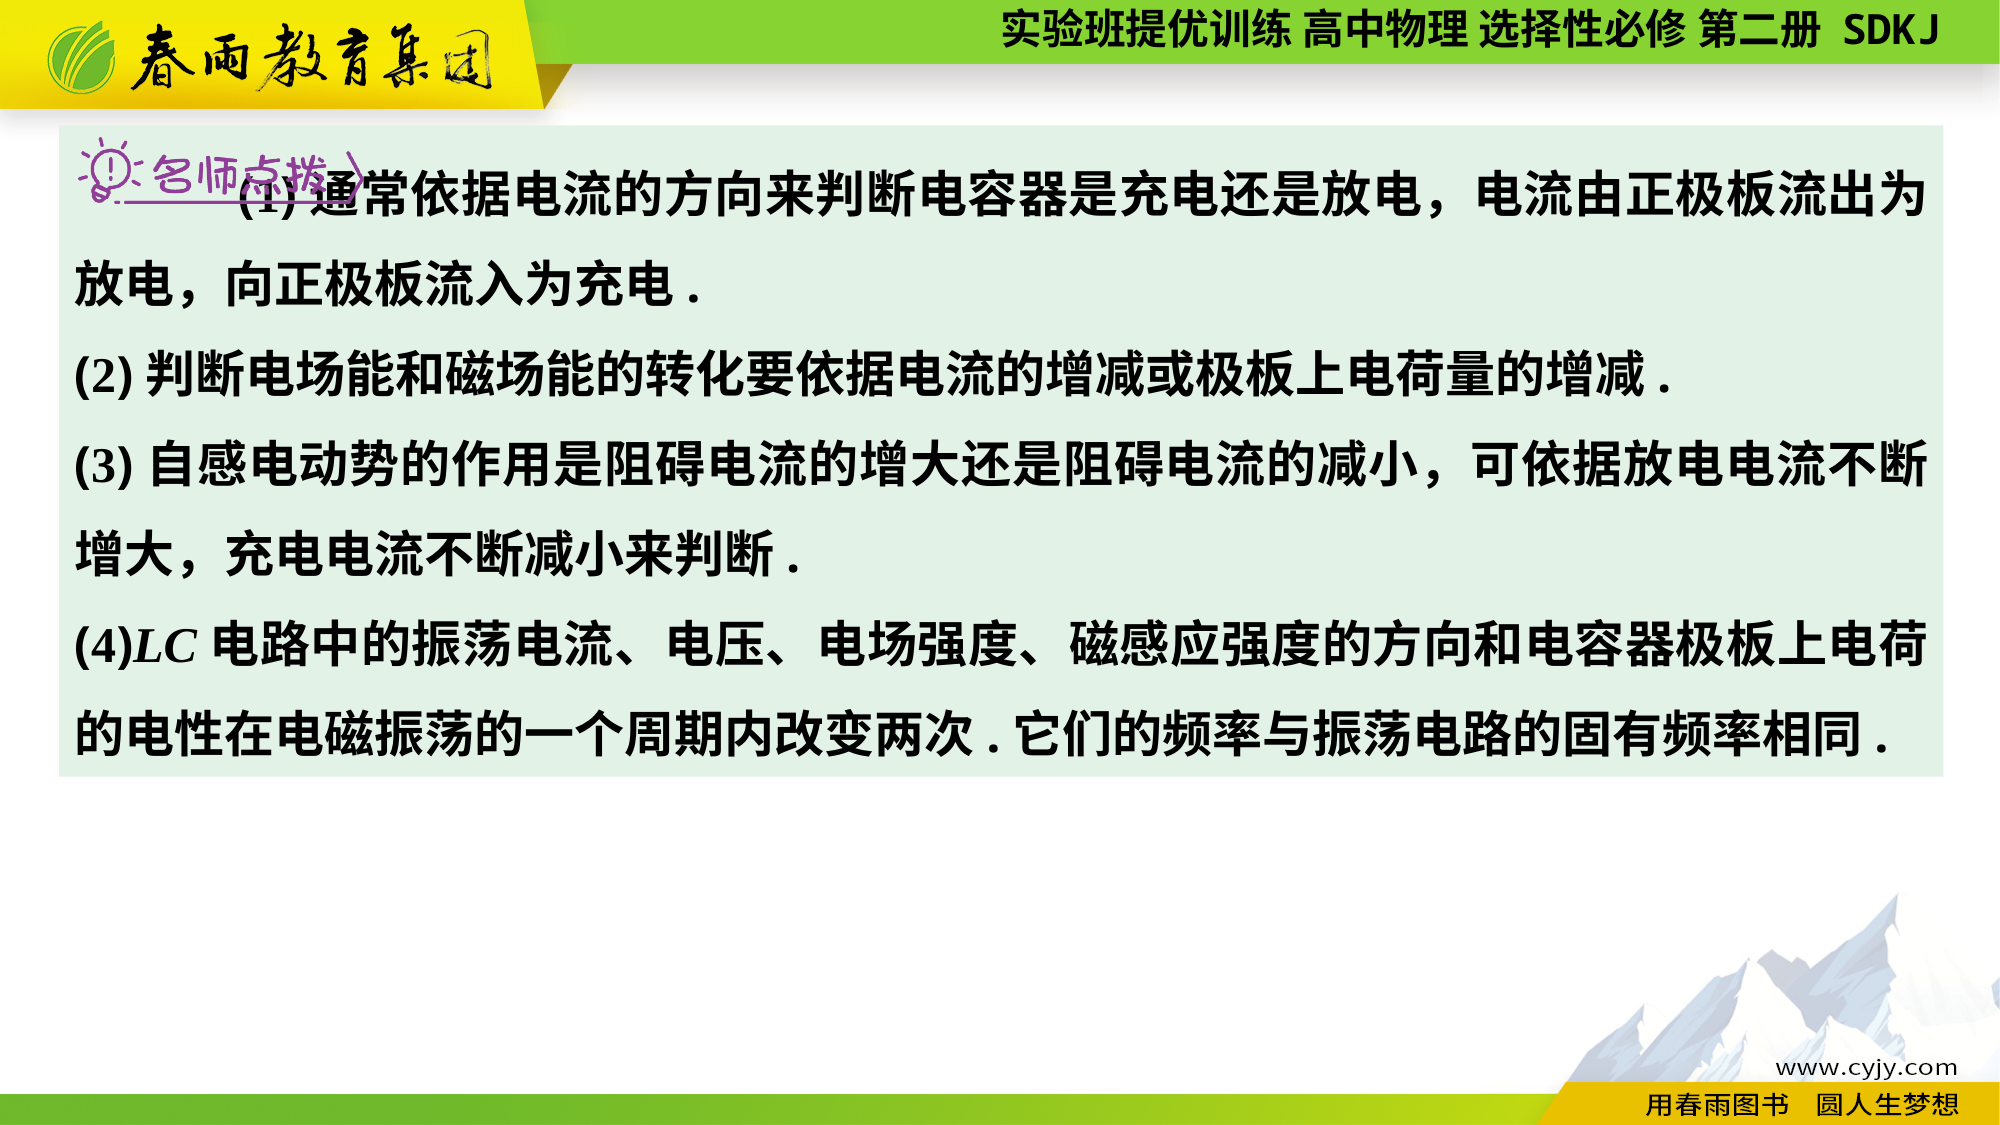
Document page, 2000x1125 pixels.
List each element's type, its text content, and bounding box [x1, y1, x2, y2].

picture [0, 0, 2000, 1125]
list (1)通常依据电流的方向来判断电容器是充电还是放电，电流由正极板流出为放电，向正极板流入为充电. (2)判断电场能和磁场能的转化要依据电流的增减或极板上电荷量的增减. (3)自感电动势的作用是阻碍电流的增大还是阻碍电流的减小，可依据放电电流不断增大，充电电流不断减小来判断. (4)LC电路中的振荡电流、电压、电场强度、磁感应强度的方向和电容器极板上电荷的电性在电磁振荡的一个周期内改变两次.它们的频率与振荡电路的固有频率相同. [59, 125, 1944, 777]
